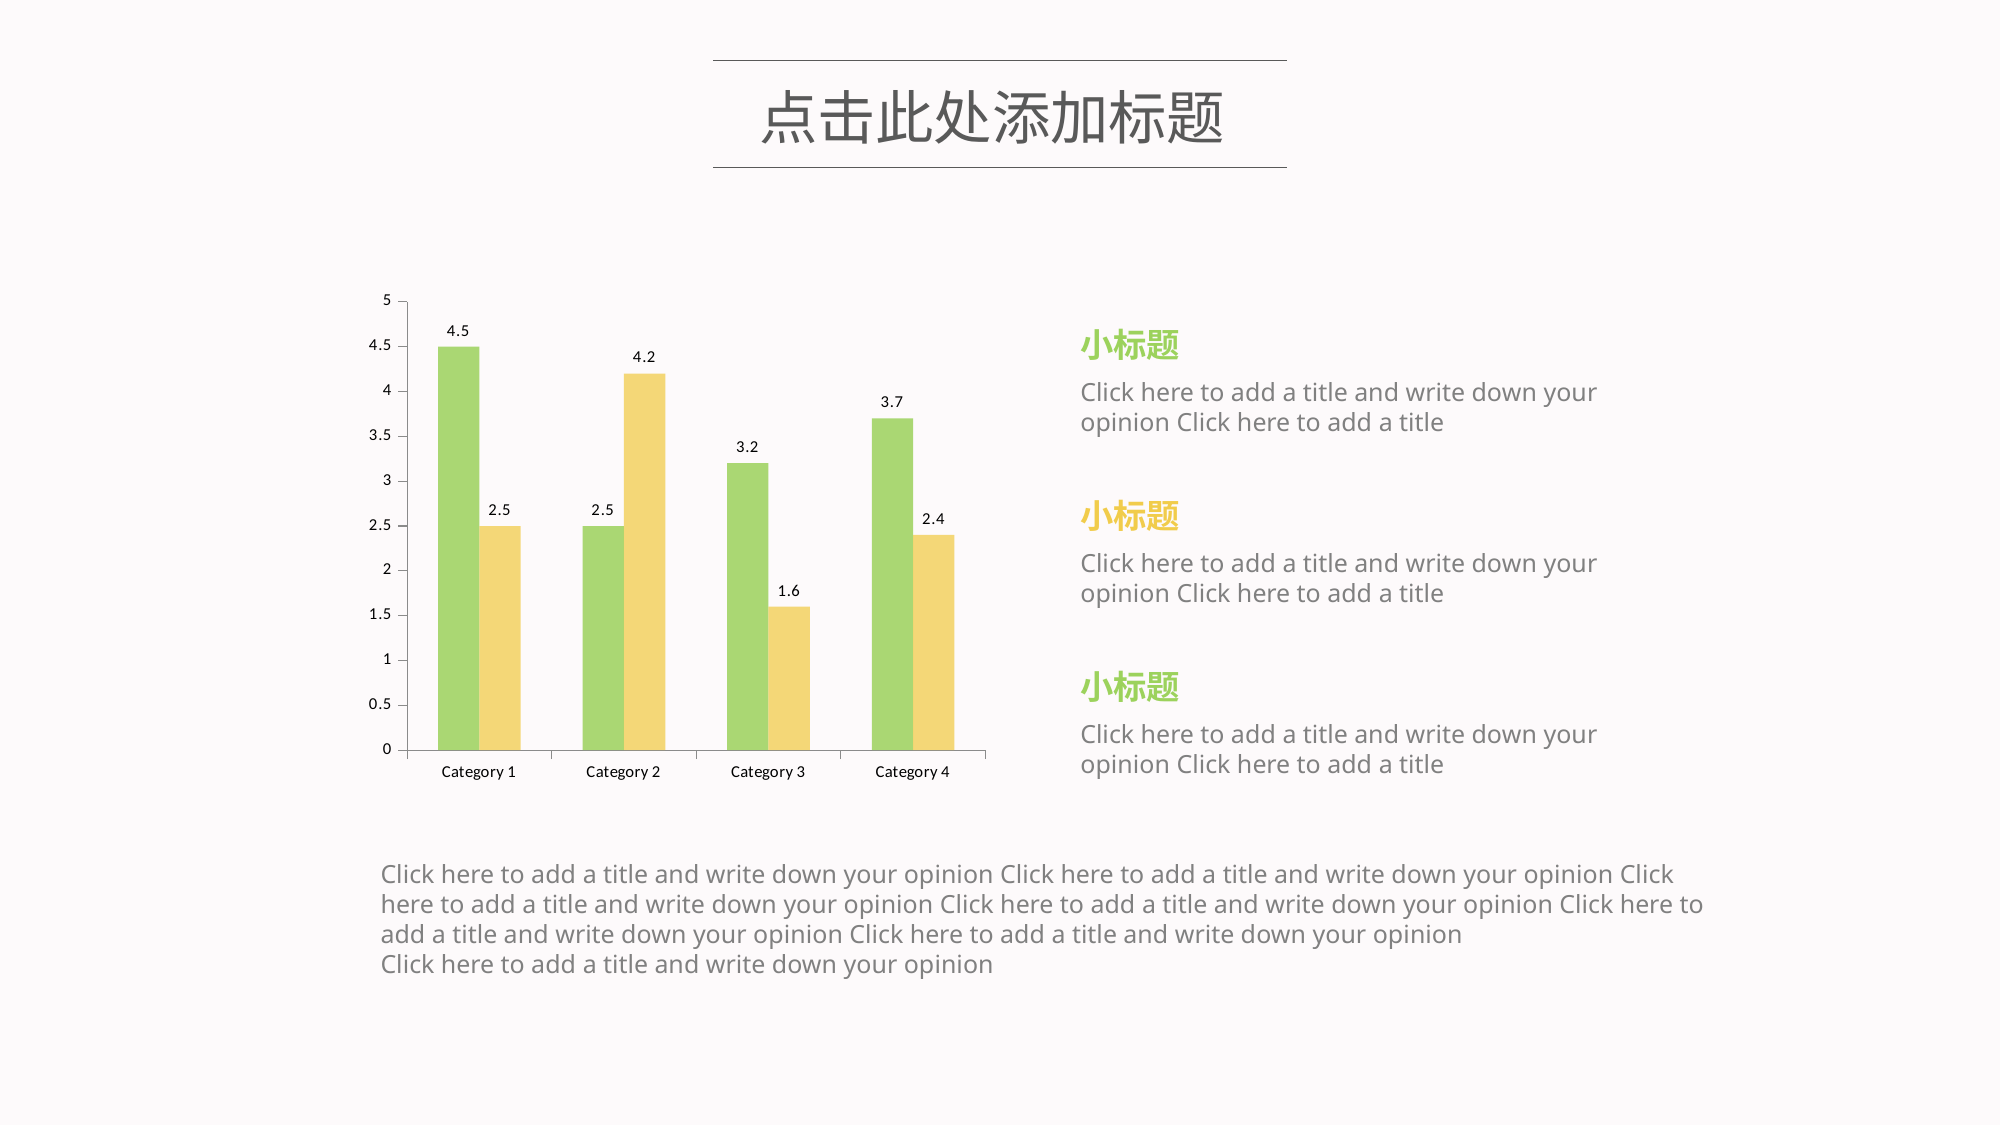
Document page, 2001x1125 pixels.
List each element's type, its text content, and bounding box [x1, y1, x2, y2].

text_box 小标题 Click here to add a title and write down your opinion Click here to add a title [1108, 487, 1661, 615]
text_box 小标题 Click here to add a title and write down your opinion Click here to add a title [1108, 658, 1661, 786]
chart [365, 274, 1108, 813]
text_box 小标题 Click here to add a title and write down your opinion Click here to add a title [1108, 316, 1661, 444]
text_box Click here to add a title and write down your opinion Click here to add a title and write down your opinion Click here to add a title and write down your opinion Click here to add a title and write down your opinion Click here to add a title and write down your opinion Click here to add a title and write down your opinion Click here to add a title and write down your opinion [365, 850, 1724, 986]
text_box 点击此处添加标题 [731, 73, 1253, 159]
